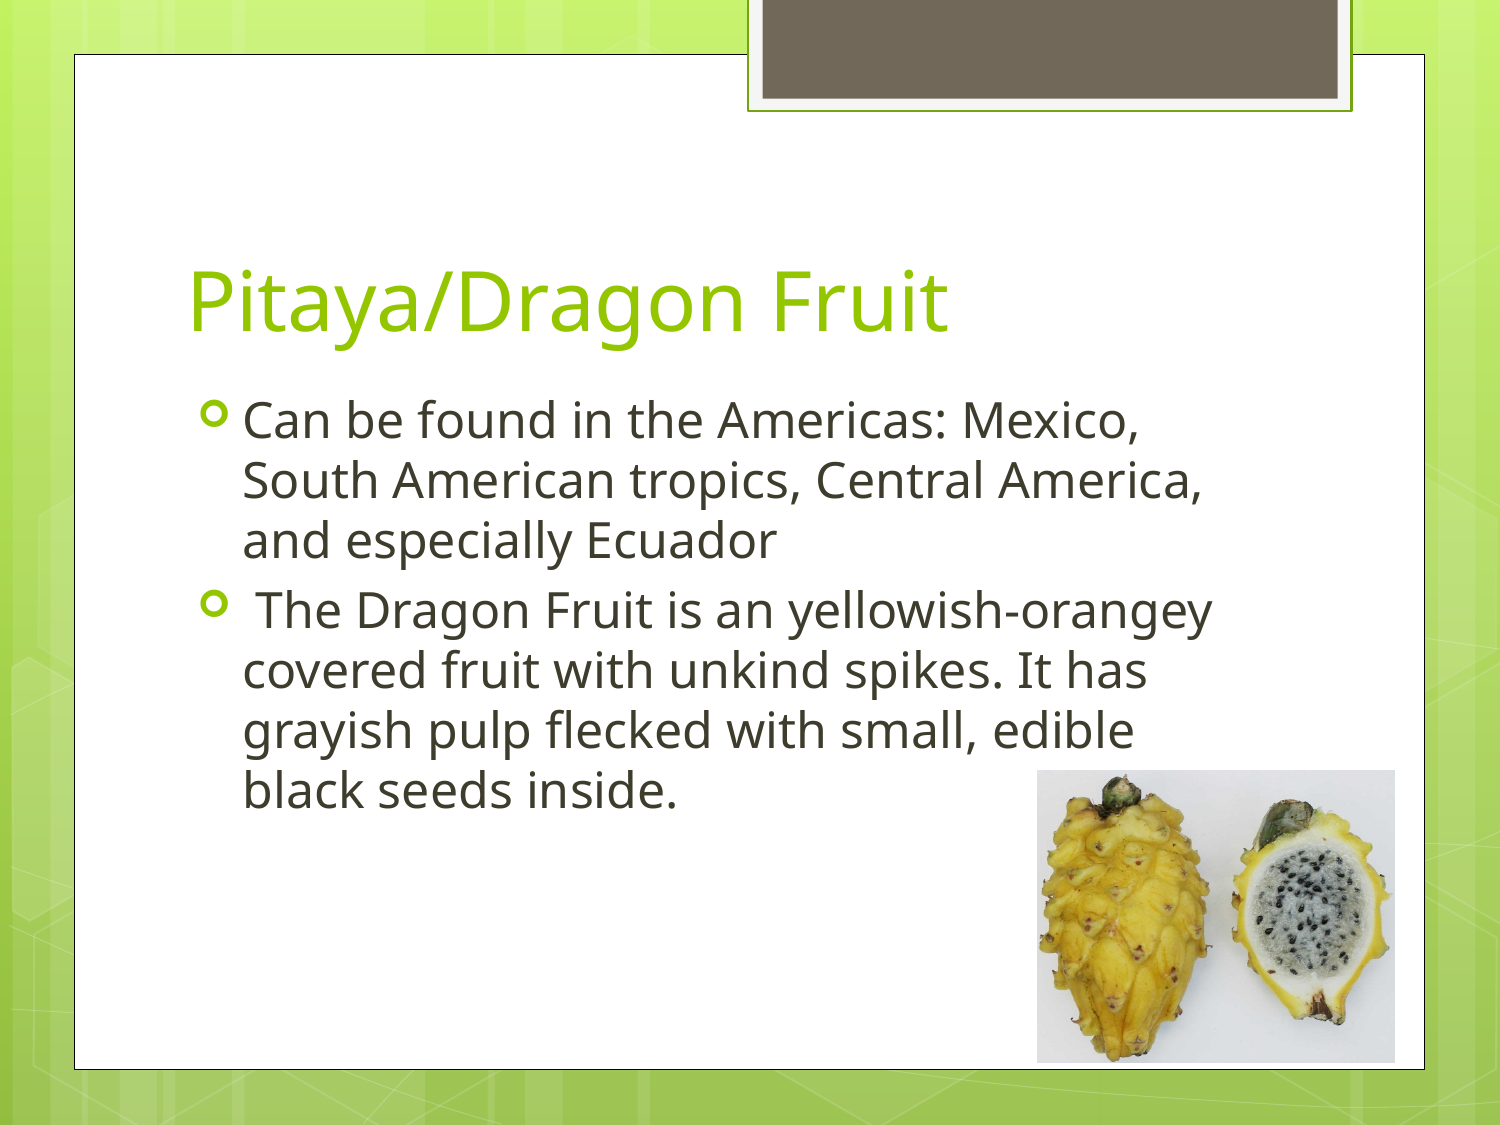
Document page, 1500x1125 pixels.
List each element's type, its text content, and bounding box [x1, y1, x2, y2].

list Can be found in the Americas: Mexico, South American tropics, Central America, and especially Ecuador The Dragon Fruit is an yellowish-orangey covered fruit with unkind spikes. It has grayish pulp flecked with small, edible black seeds inside. [171, 381, 1283, 957]
picture [1037, 770, 1395, 1063]
title Pitaya/Dragon Fruit [171, 168, 1324, 357]
